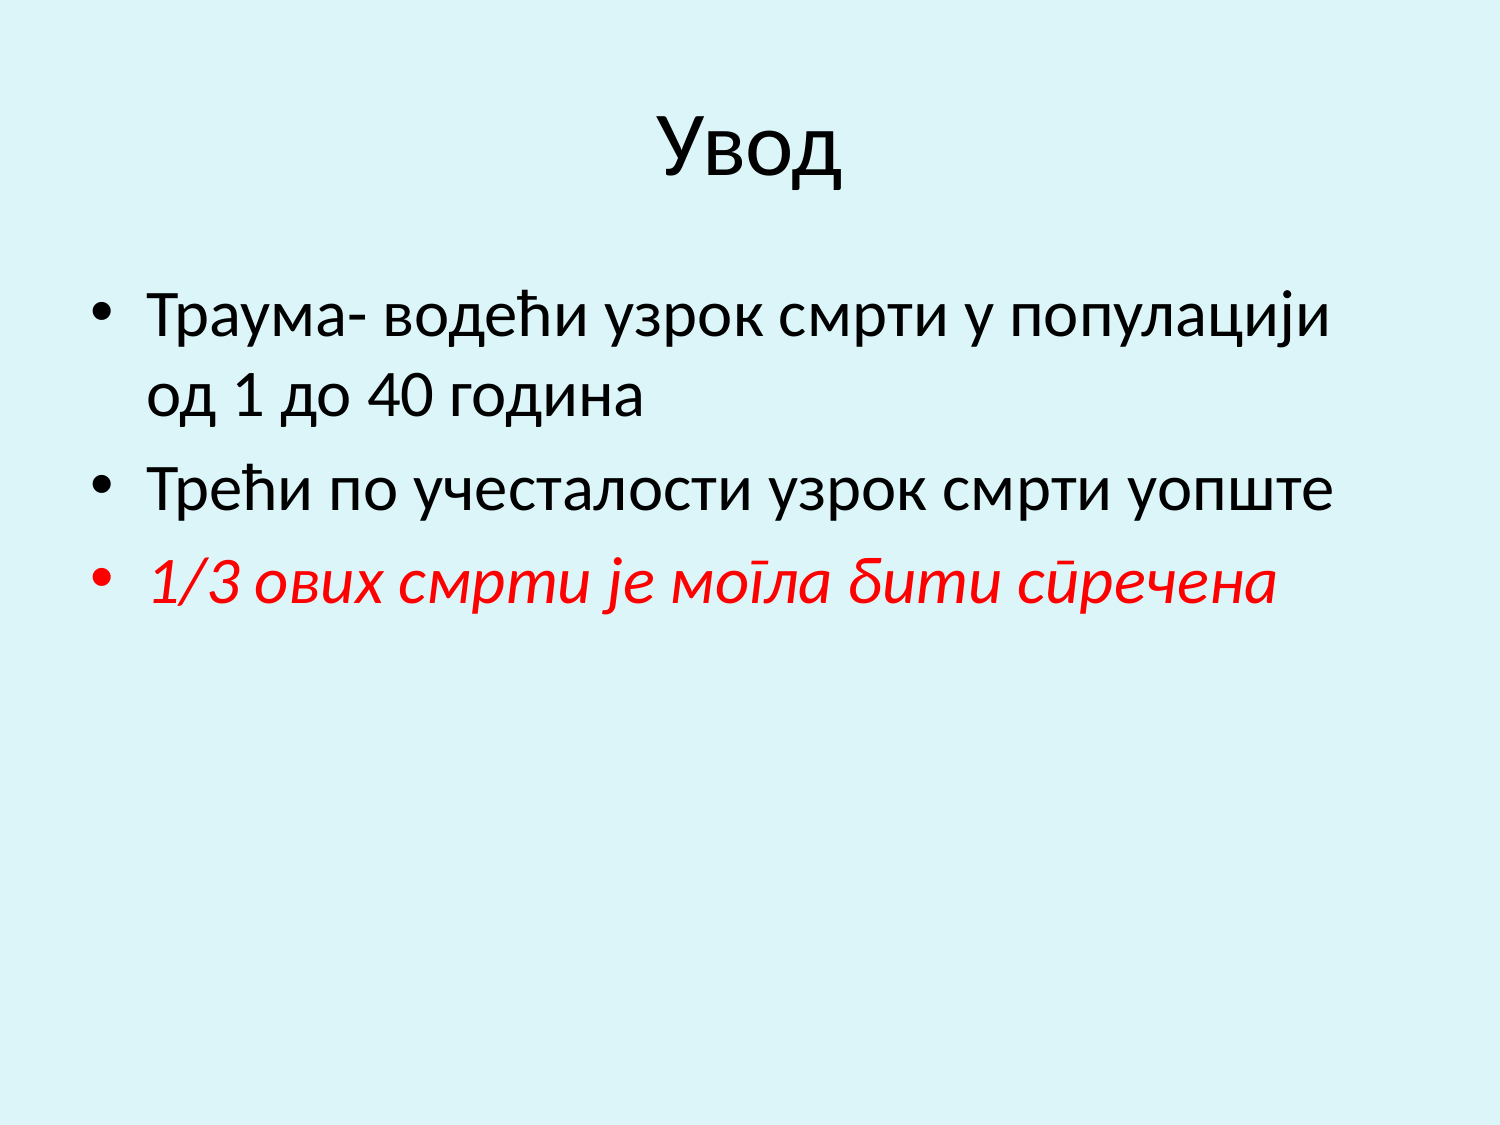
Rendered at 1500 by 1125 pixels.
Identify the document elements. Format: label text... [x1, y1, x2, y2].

title Увод [75, 45, 1425, 233]
list Траума- водећи узрок смрти у популацији од 1 до 40 година Трећи по учесталости узрок смрти уопште 1/3 ових смрти је могла бити спречена [75, 262, 1425, 1005]
